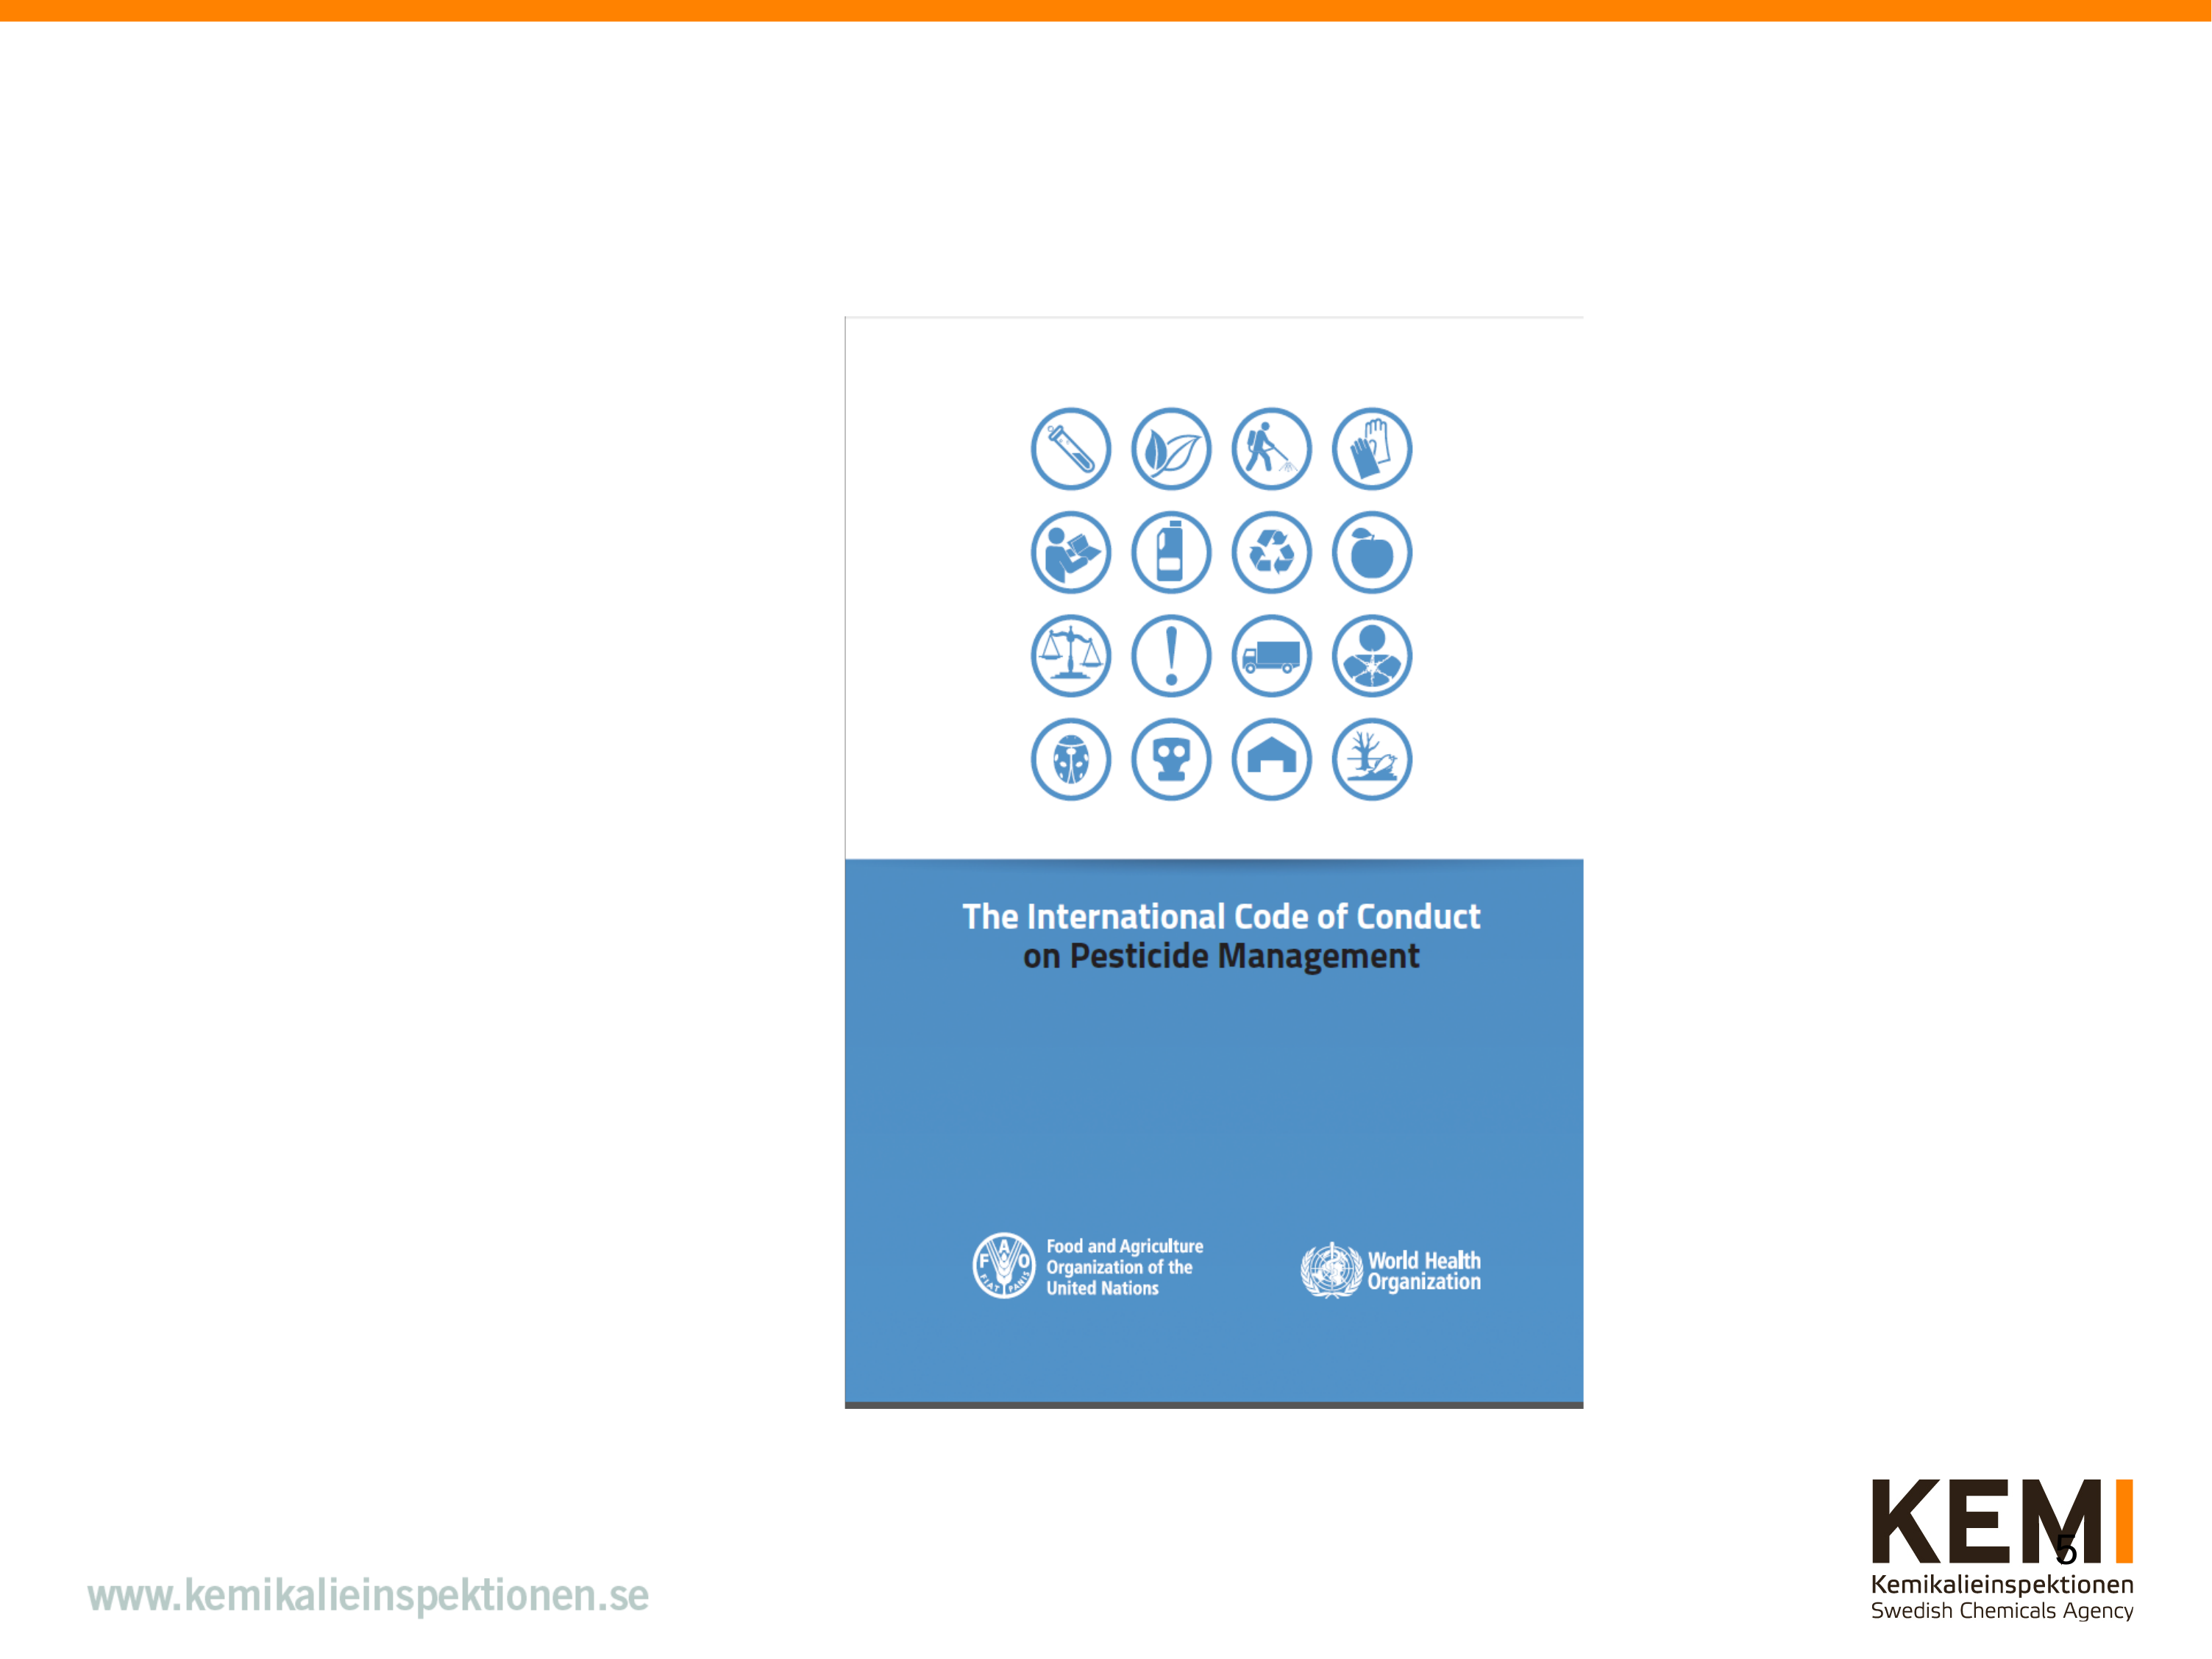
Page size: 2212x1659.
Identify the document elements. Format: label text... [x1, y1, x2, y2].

picture [844, 316, 1584, 1409]
picture [1872, 1479, 2133, 1621]
slide_number 5 [1585, 1510, 2101, 1627]
picture [87, 1573, 652, 1621]
